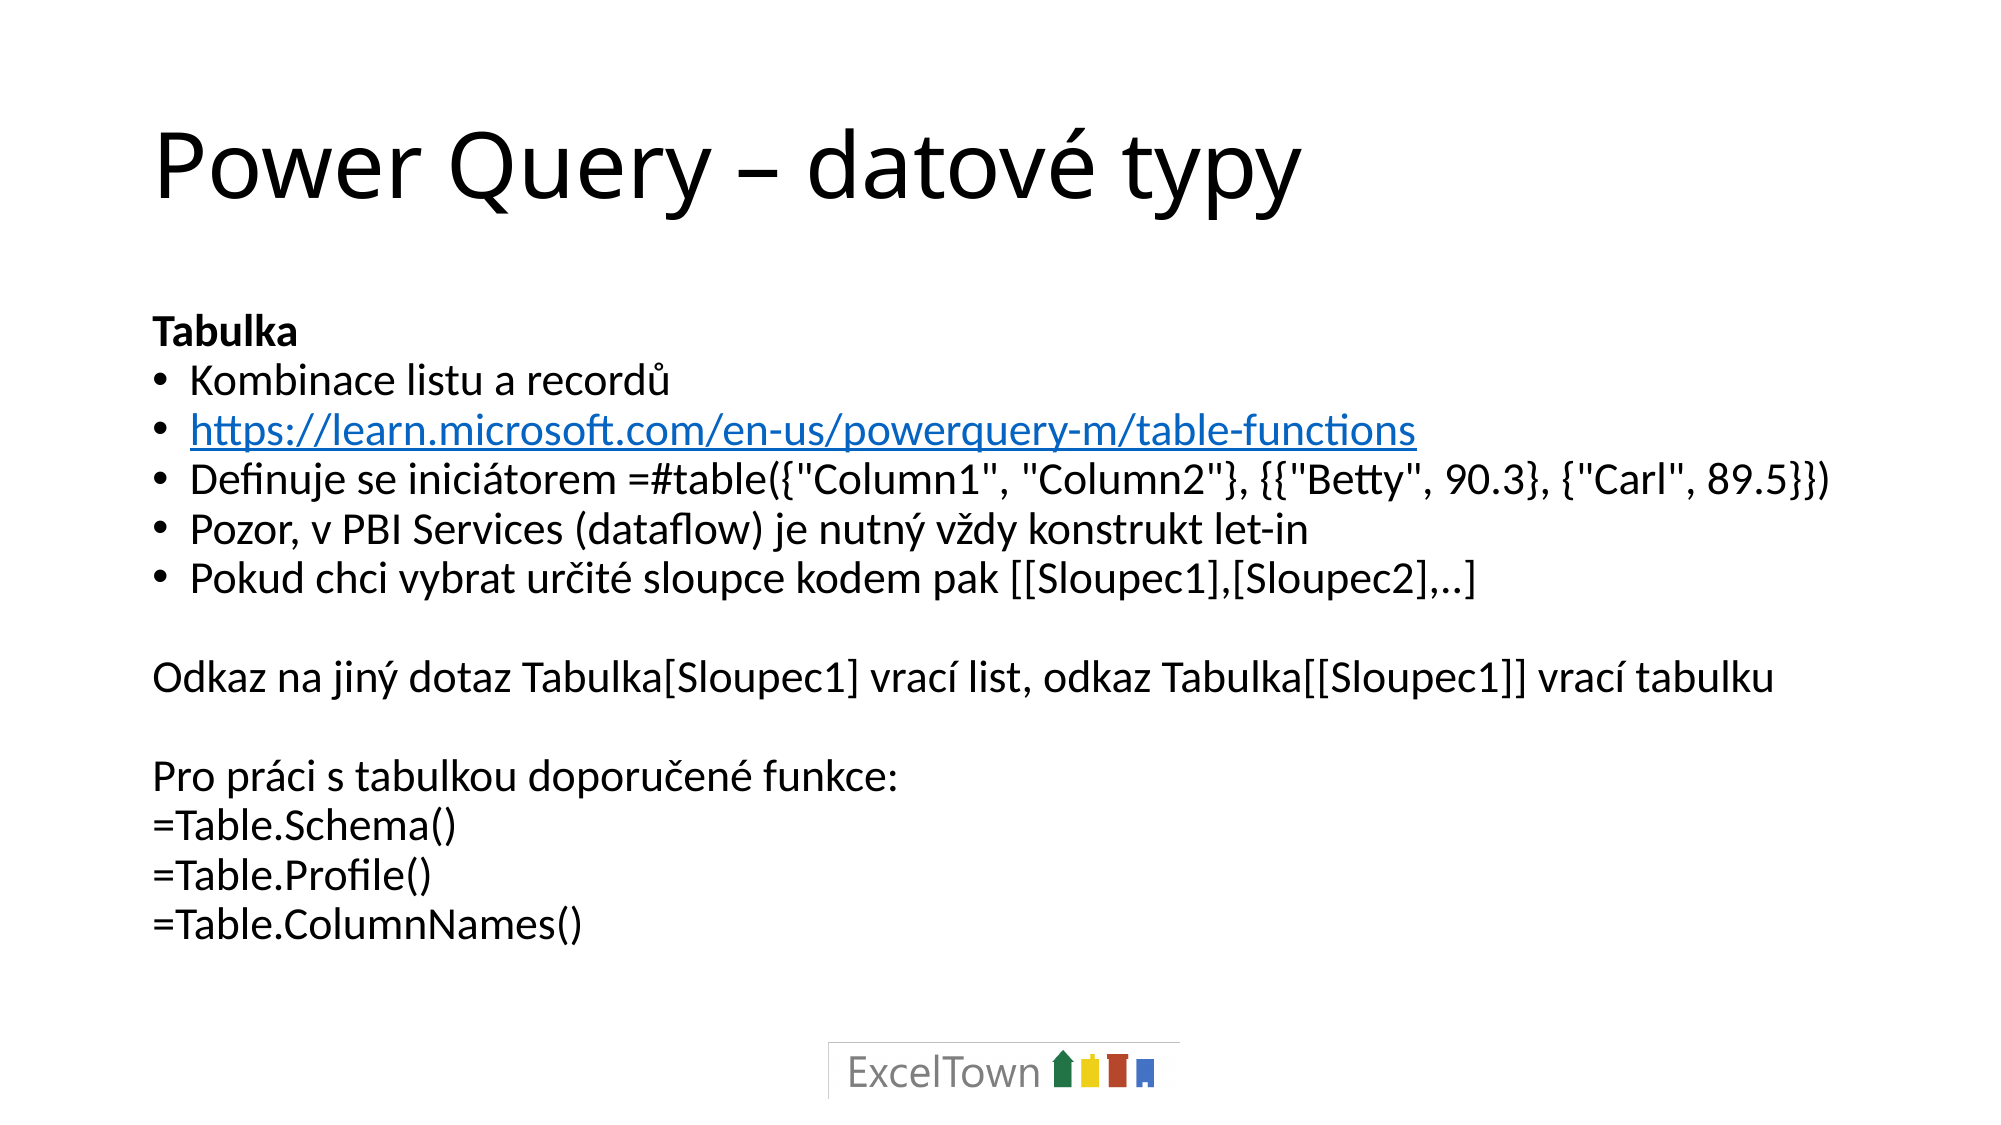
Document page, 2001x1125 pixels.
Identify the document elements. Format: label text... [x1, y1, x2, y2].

picture [701, 1031, 1213, 1123]
title Power Query – datové typy [137, 59, 1863, 278]
list Tabulka Kombinace listu a recordů https://learn.microsoft.com/en-us/powerquery-m/table-functions Definuje se iniciátorem =#table({"Column1", "Column2"}, {{"Betty", 90.3}, {"Carl", 89.5}}) Pozor, v PBI Services (dataflow) je nutný vždy konstrukt let-in Pokud chci vybrat určité sloupce kodem pak [[Sloupec1],[Sloupec2],..] Odkaz na jiný dotaz Tabulka[Sloupec1] vrací list, odkaz Tabulka[[Sloupec1]] vrací tabulku Pro práci s tabulkou doporučené funkce: =Table.Schema() =Table.Profile() =Table.ColumnNames() [137, 299, 1863, 1014]
